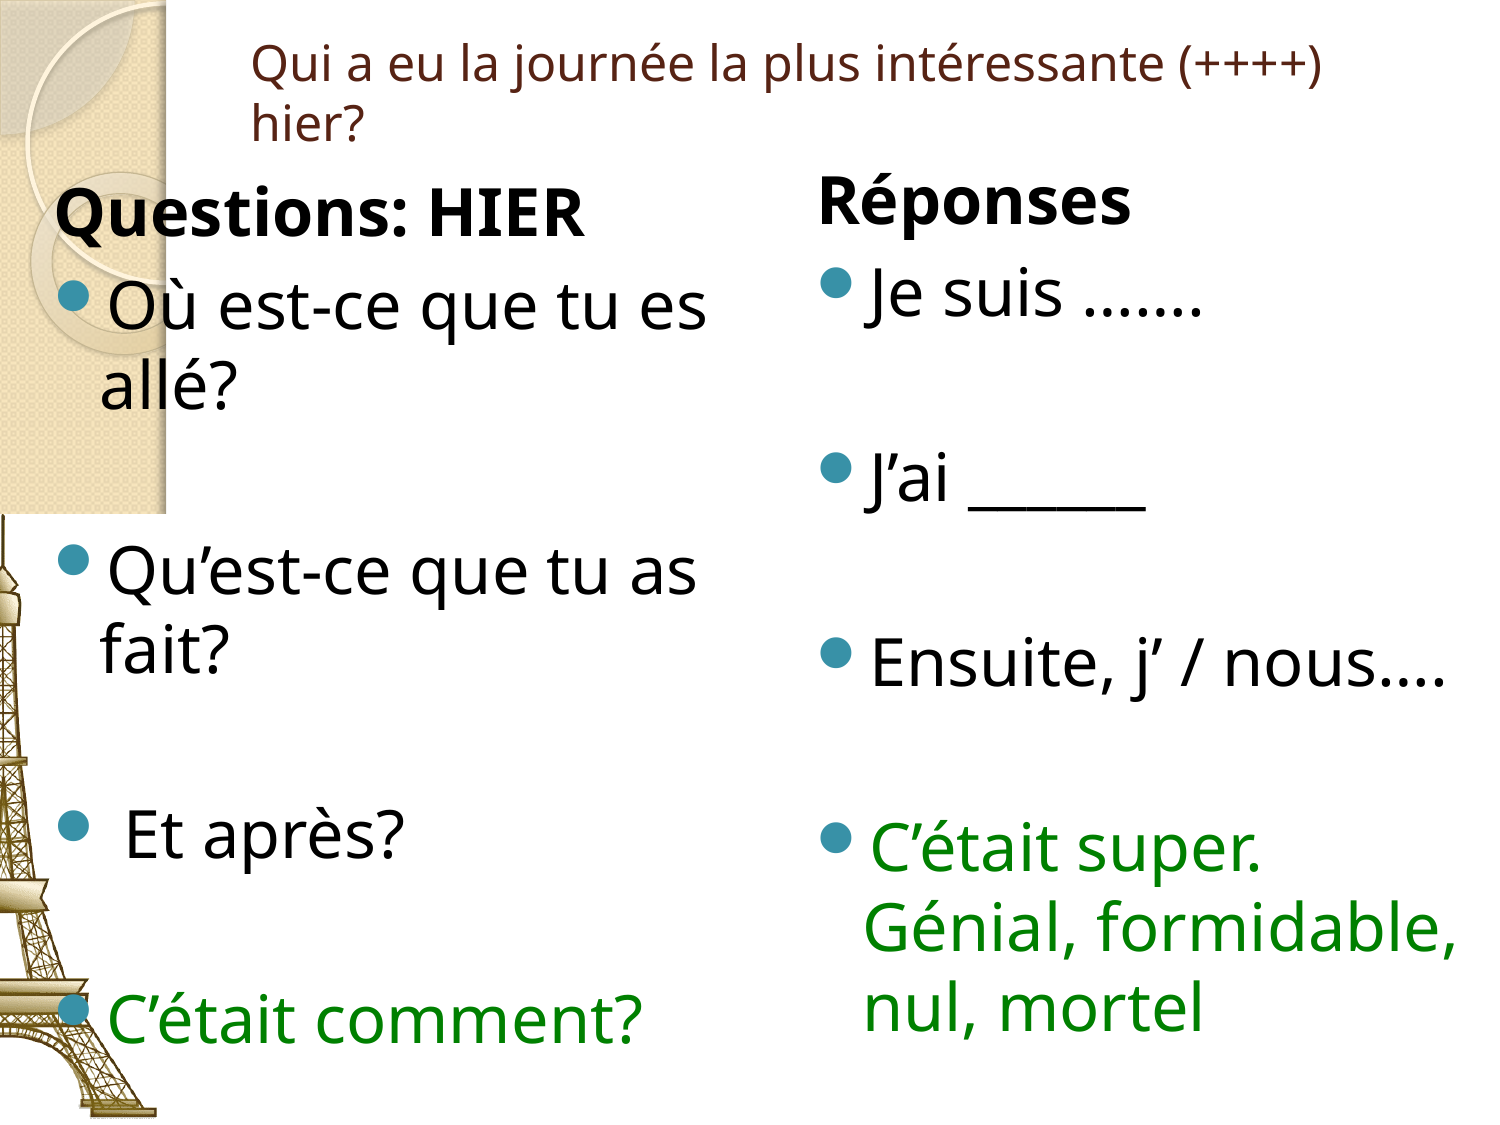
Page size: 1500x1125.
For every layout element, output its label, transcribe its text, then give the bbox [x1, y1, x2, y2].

text_box Réponses Je suis ……. J’ai ______ Ensuite, j’ / nous…. C’était super. Génial, formidable, nul, mortel [787, 149, 1500, 1125]
picture [0, 514, 167, 1125]
list Questions: HIER Où est-ce que tu es allé? Qu’est-ce que tu as fait? Et après? C’était comment? [24, 162, 787, 1025]
title Qui a eu la journée la plus intéressante (++++) hier? [235, 45, 1466, 138]
